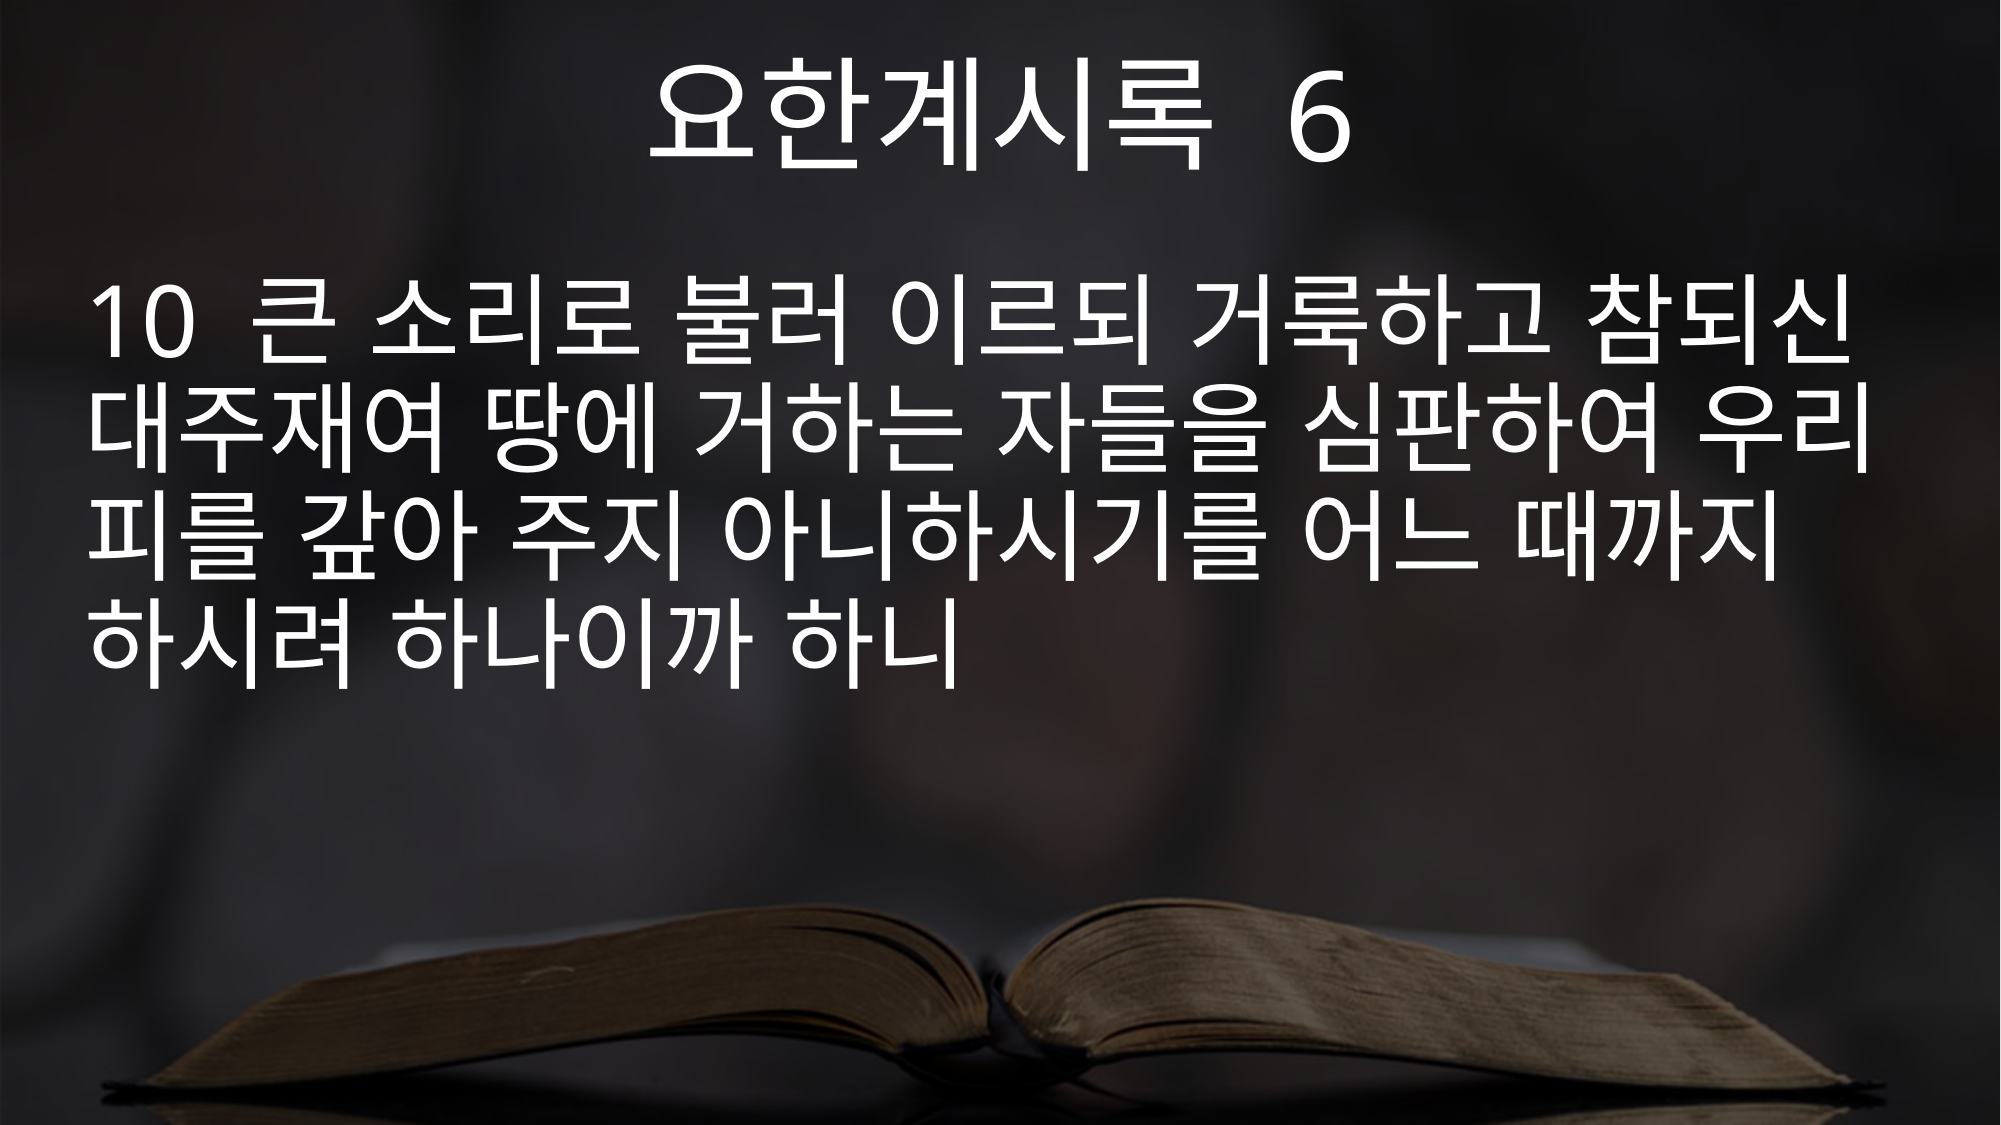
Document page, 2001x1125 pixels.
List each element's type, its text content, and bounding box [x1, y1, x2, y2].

picture [0, 0, 2001, 1125]
footer 요한계시록 6 [0, 32, 2000, 192]
list 10 큰 소리로 불러 이르되 거룩하고 참되신 대주재여 땅에 거하는 자들을 심판하여 우리 피를 갚아 주지 아니하시기를 어느 때까지 하시려 하나이까 하니 [69, 263, 1953, 423]
